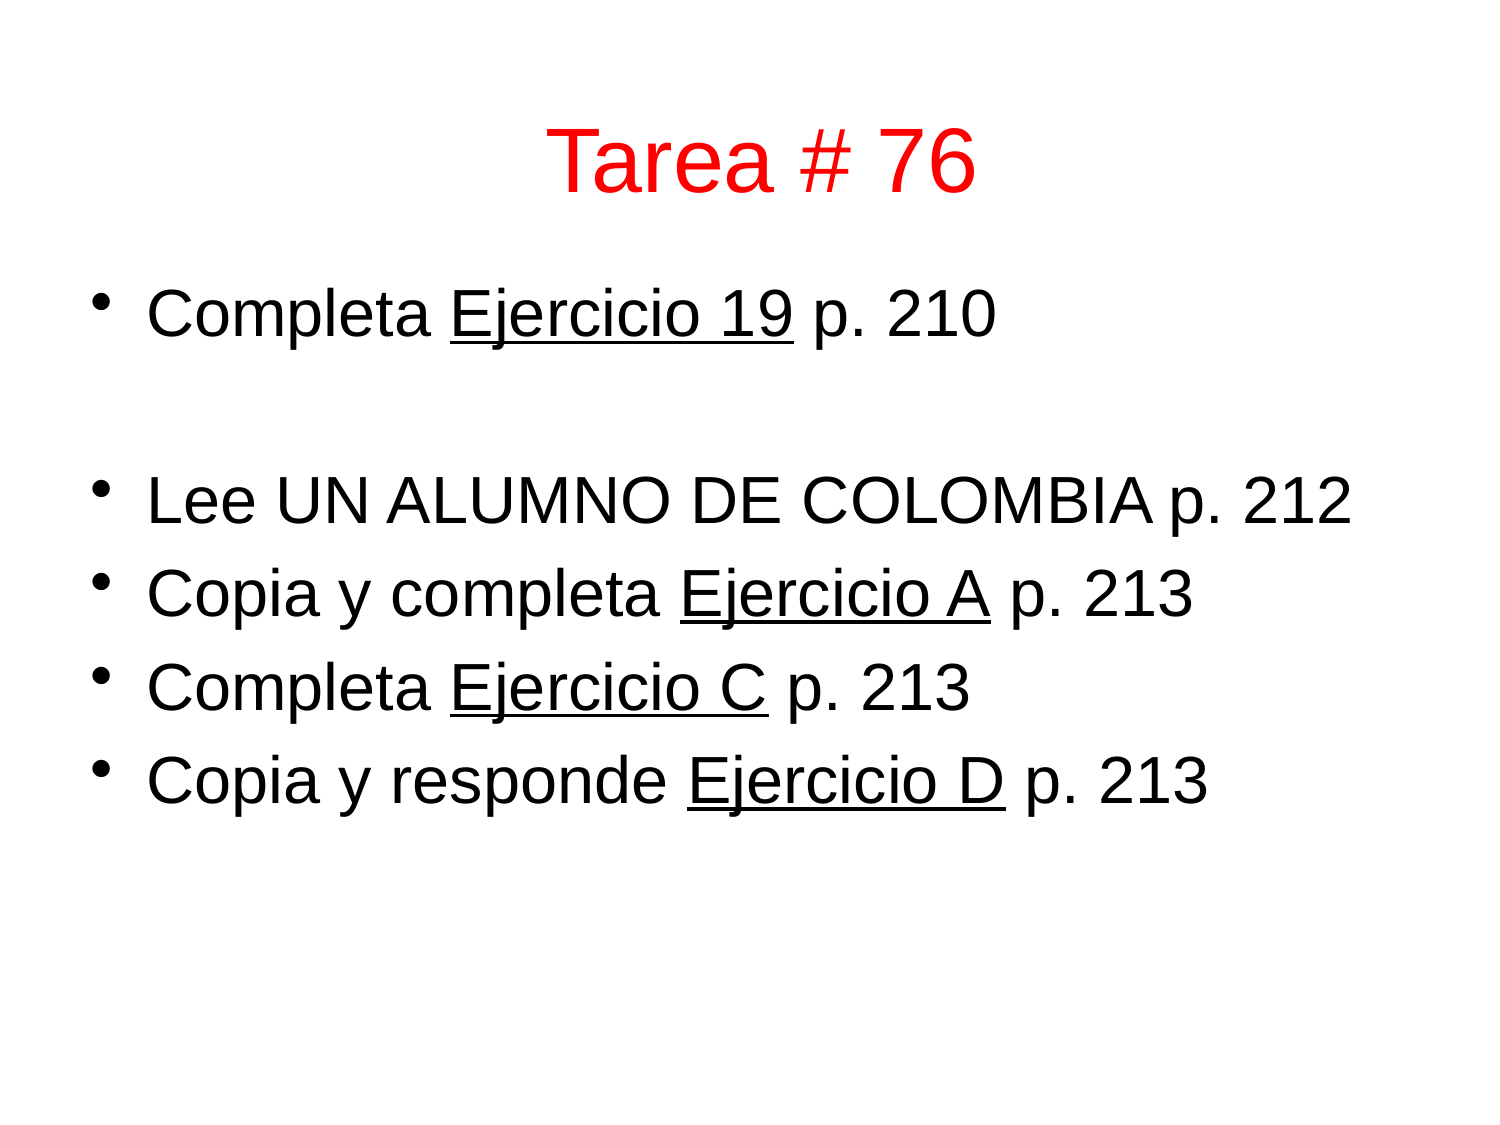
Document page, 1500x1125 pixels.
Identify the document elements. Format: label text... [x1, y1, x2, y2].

list Completa Ejercicio 19 p. 210 Lee UN ALUMNO DE COLOMBIA p. 212 Copia y completa Ejercicio A p. 213 Completa Ejercicio C p. 213 Copia y responde Ejercicio D p. 213 [75, 262, 1425, 1005]
text_box Tarea # 76 [87, 62, 1438, 250]
